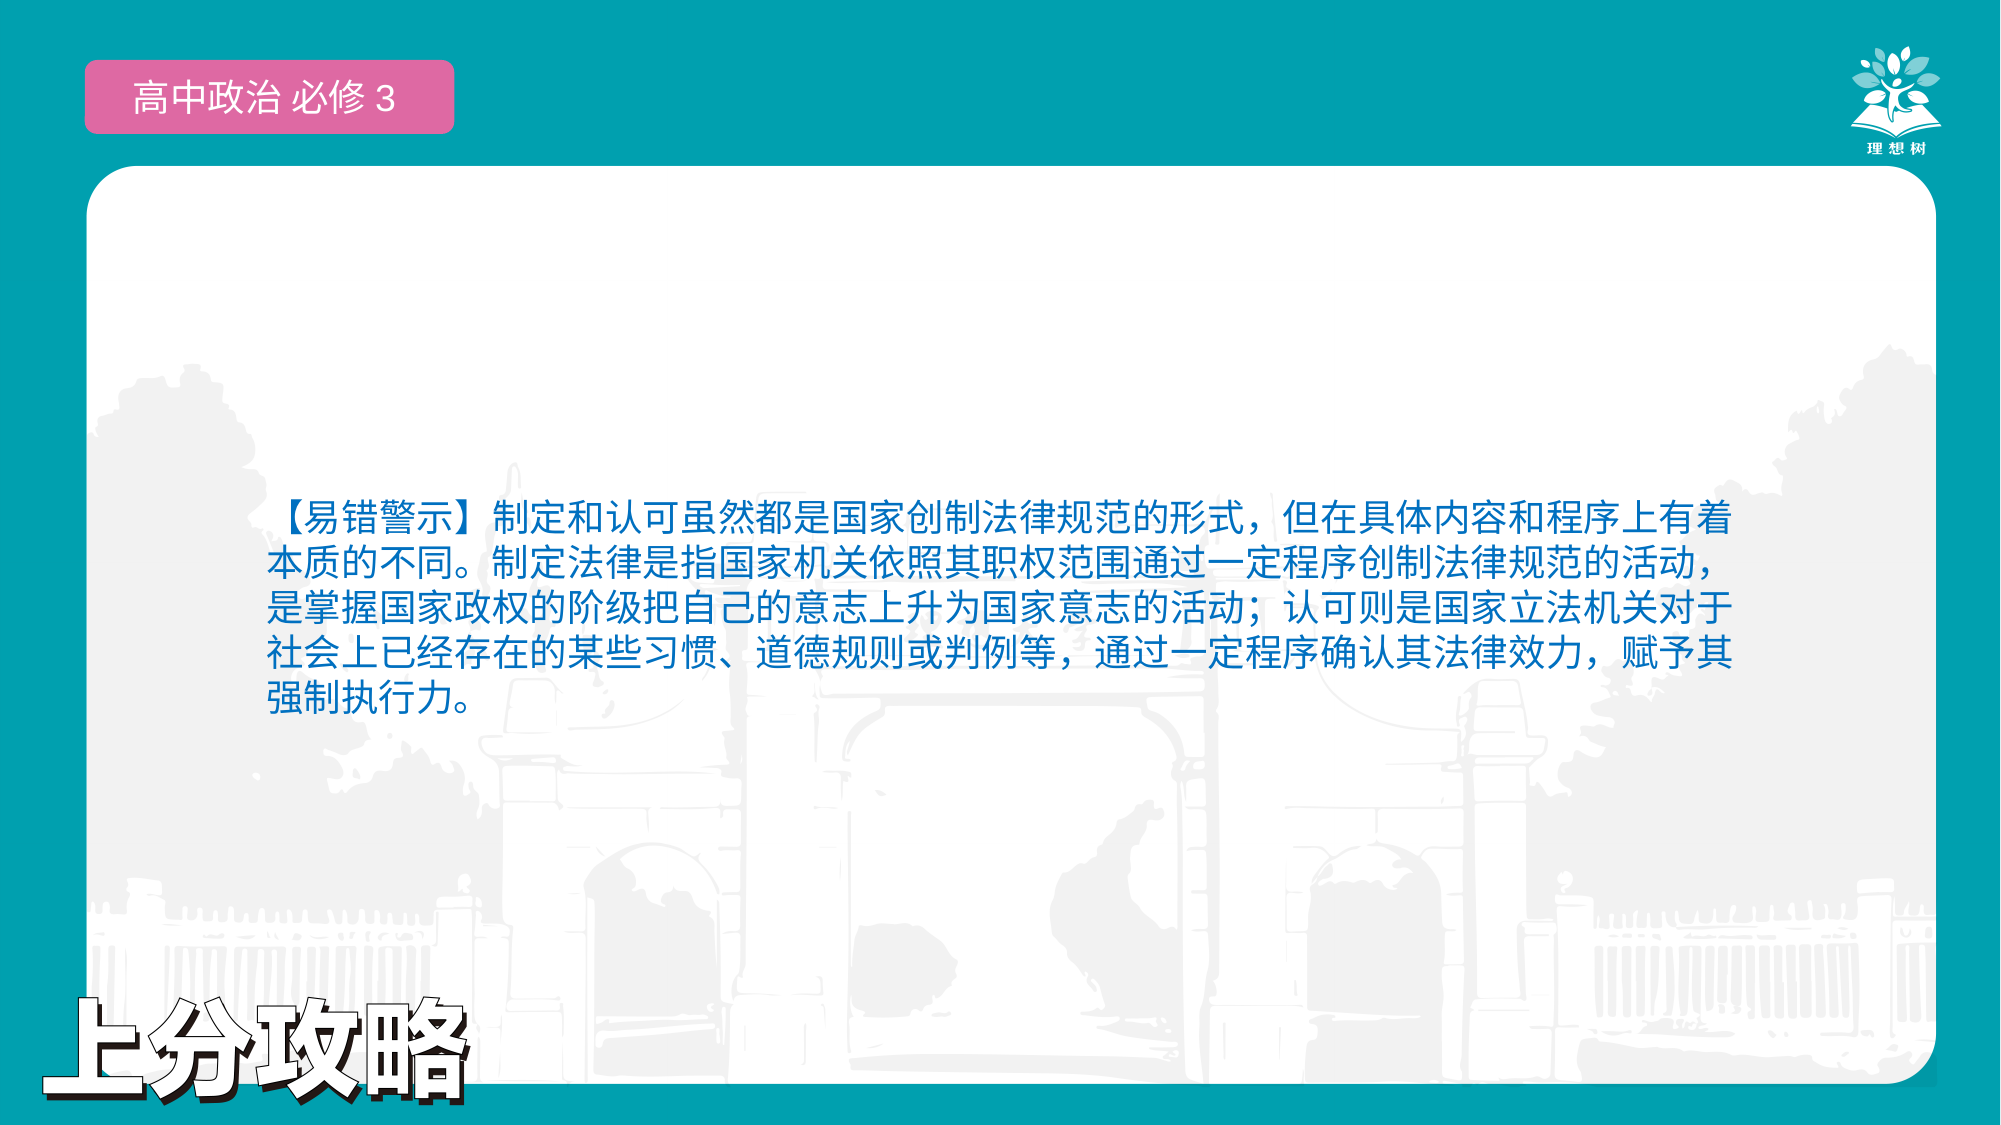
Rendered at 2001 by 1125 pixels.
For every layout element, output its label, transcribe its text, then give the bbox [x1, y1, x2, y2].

picture [0, 0, 2001, 1125]
text_box 高中政治 必修3 [83, 58, 456, 135]
text_box 【易错警示】制定和认可虽然都是国家创制法律规范的形式，但在具体内容和程序上有着本质的不同。制定法律是指国家机关依照其职权范围通过一定程序创制法律规范的活动，是掌握国家政权的阶级把自己的意志上升为国家意志的活动；认可则是国家立法机关对于社会上已经存在的某些习惯、道德规则或判例等，通过一定程序确认其法律效力，赋予其强制执行力。 [251, 486, 1749, 727]
